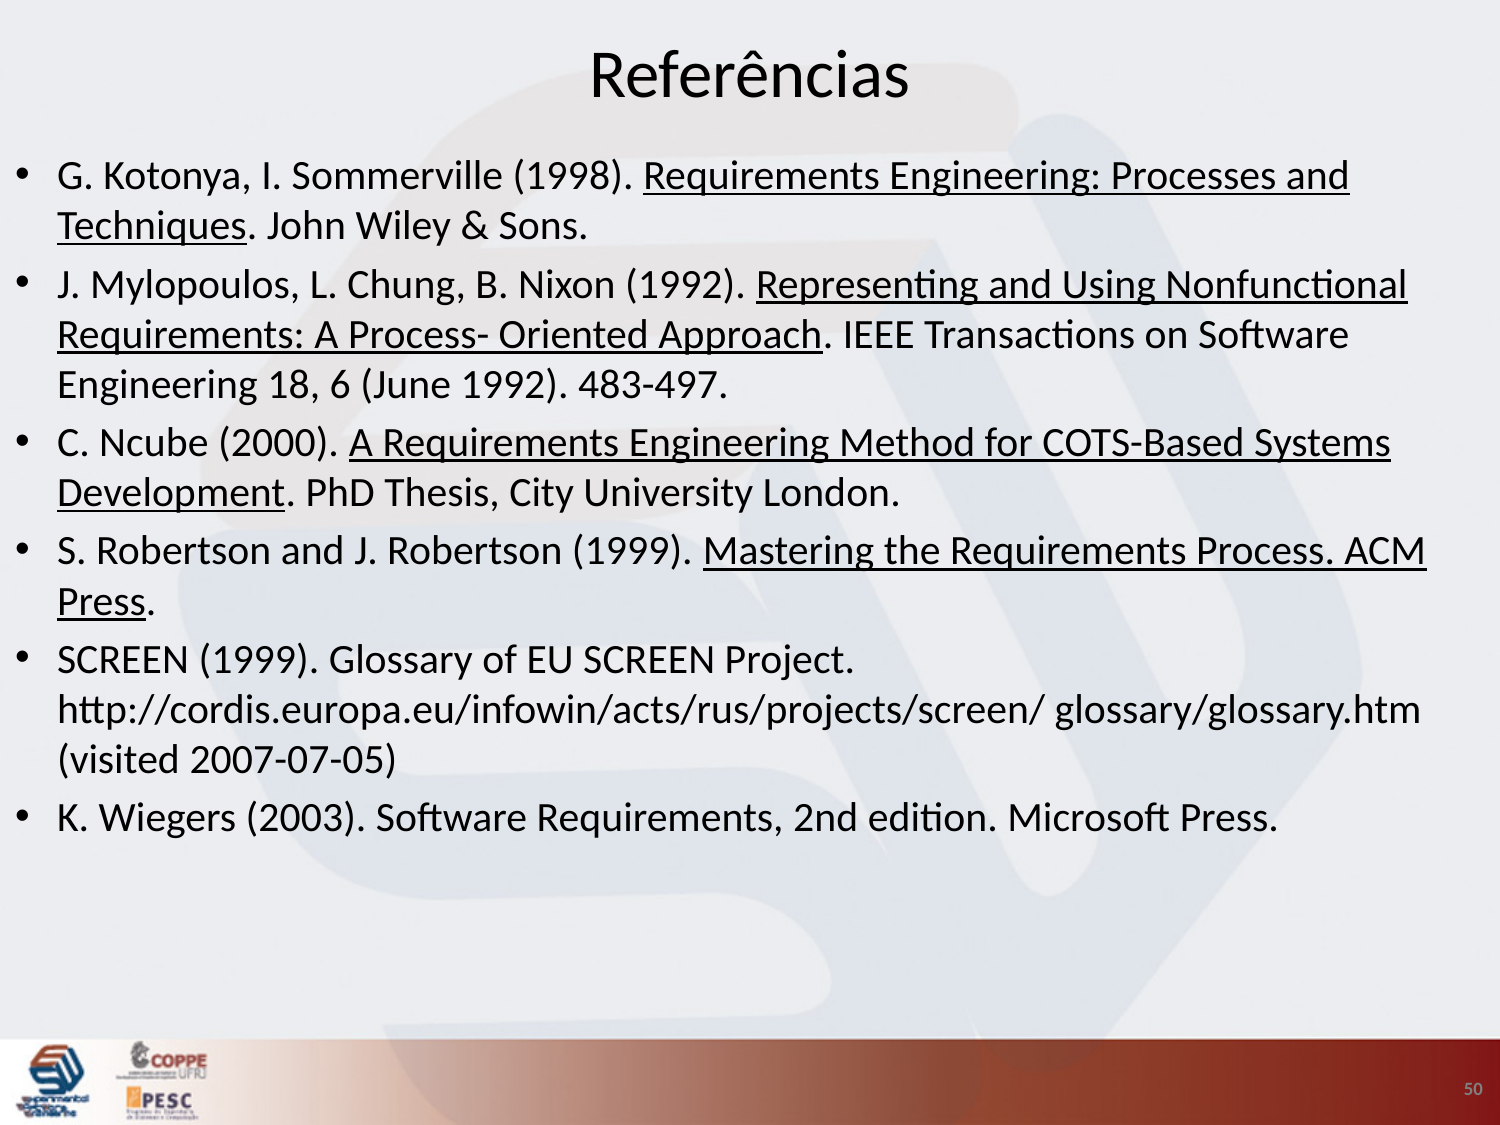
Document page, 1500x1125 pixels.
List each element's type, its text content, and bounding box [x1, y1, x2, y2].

title Referências [0, 0, 1500, 141]
list G. Kotonya, I. Sommerville (1998). Requirements Engineering: Processes and Techniques. John Wiley & Sons. J. Mylopoulos, L. Chung, B. Nixon (1992). Representing and Using Nonfunctional Requirements: A Process- Oriented Approach. IEEE Transactions on Software Engineering 18, 6 (June 1992). 483-497. C. Ncube (2000). A Requirements Engineering Method for COTS-Based Systems Development. PhD Thesis, City University London. S. Robertson and J. Robertson (1999). Mastering the Requirements Process. ACM Press. SCREEN (1999). Glossary of EU SCREEN Project. http://cordis.europa.eu/infowin/acts/rus/projects/screen/ glossary/glossary.htm (visited 2007-07-05) K. Wiegers (2003). Software Requirements, 2nd edition. Microsoft Press. [0, 141, 1500, 1040]
picture [0, 1040, 1500, 1125]
